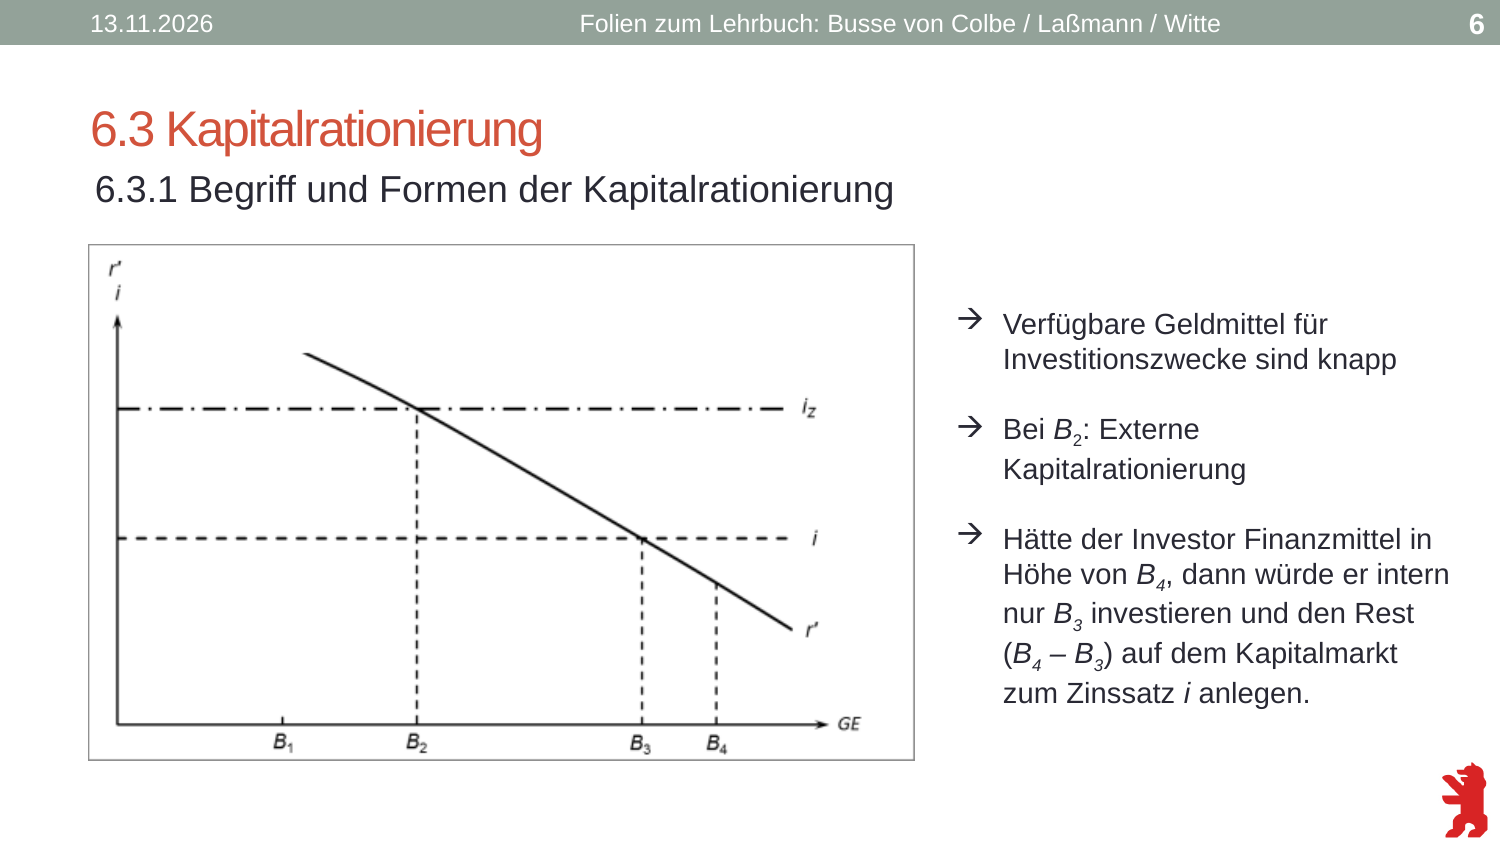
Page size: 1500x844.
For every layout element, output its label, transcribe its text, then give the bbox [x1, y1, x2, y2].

text_box 6.3.1 Begriff und Formen der Kapitalrationierung [80, 157, 910, 217]
picture [1434, 760, 1500, 844]
slide_number 6 [1325, 2, 1500, 43]
title 6.3 Kapitalrationierung [75, 65, 1425, 188]
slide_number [75, 2, 550, 43]
text_box Verfügbare Geldmittel für Investitionszwecke sind knapp Bei B2: Externe Kapitalrationierung Hätte der Investor Finanzmittel in Höhe von B4, dann würde er intern nur B3 investieren und den Rest (B4 – B3) auf dem Kapitalmarkt zum Zinssatz i anlegen. [941, 298, 1466, 752]
picture [88, 243, 916, 761]
footer Folien zum Lehrbuch: Busse von Colbe / Laßmann / Witte [562, 2, 1238, 43]
